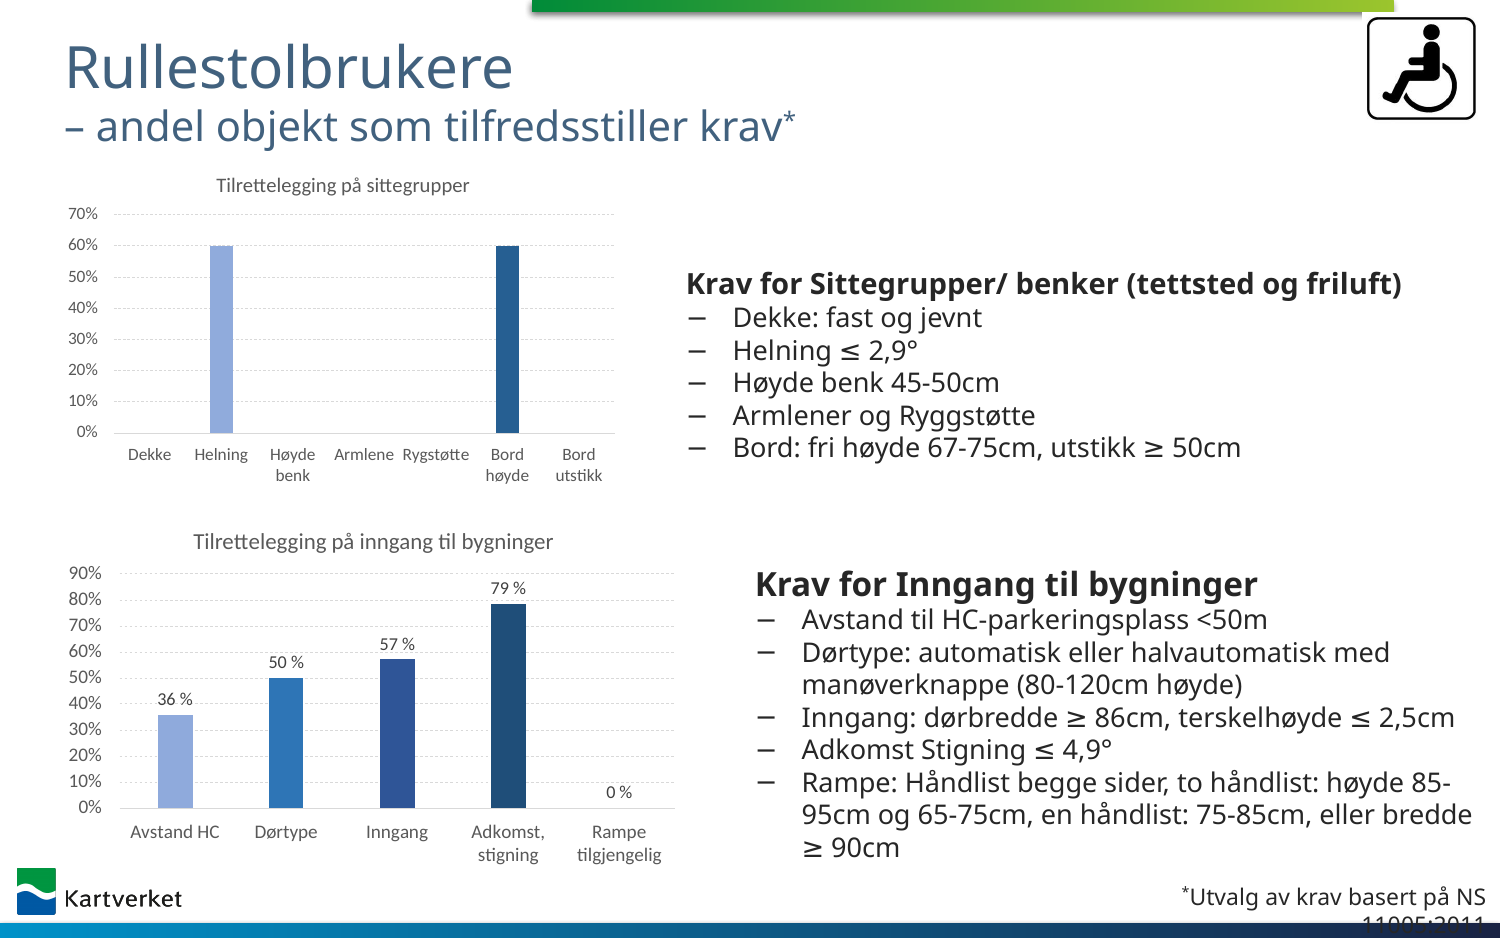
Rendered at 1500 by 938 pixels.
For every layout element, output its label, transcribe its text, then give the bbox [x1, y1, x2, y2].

picture [62, 166, 625, 492]
text_box *Utvalg av krav basert på NS 11005:2011 [1068, 873, 1500, 938]
text_box Krav for Inngang til bygninger Avstand til HC-parkeringsplass <50m Dørtype: automatisk eller halvautomatisk med manøverknappe (80-120cm høyde) Inngang: dørbredde ≥ 86cm, terskelhøyde ≤ 2,5cm Adkomst Stigning ≤ 4,9° Rampe: Håndlist begge sider, to håndlist: høyde 85-95cm og 65-75cm, en håndlist: 75-85cm, eller bredde ≥ 90cm [740, 555, 1491, 870]
text_box Krav for Sittegrupper/ benker (tettsted og friluft) Dekke: fast og jevnt Helning ≤ 2,9° Høyde benk 45-50cm Armlener og Ryggstøtte Bord: fri høyde 67-75cm, utstikk ≥ 50cm [670, 258, 1418, 471]
text_box Rullestolbrukere – andel objekt som tilfredsstiller krav* [49, 25, 1431, 158]
picture [1362, 12, 1481, 126]
picture [62, 520, 686, 874]
